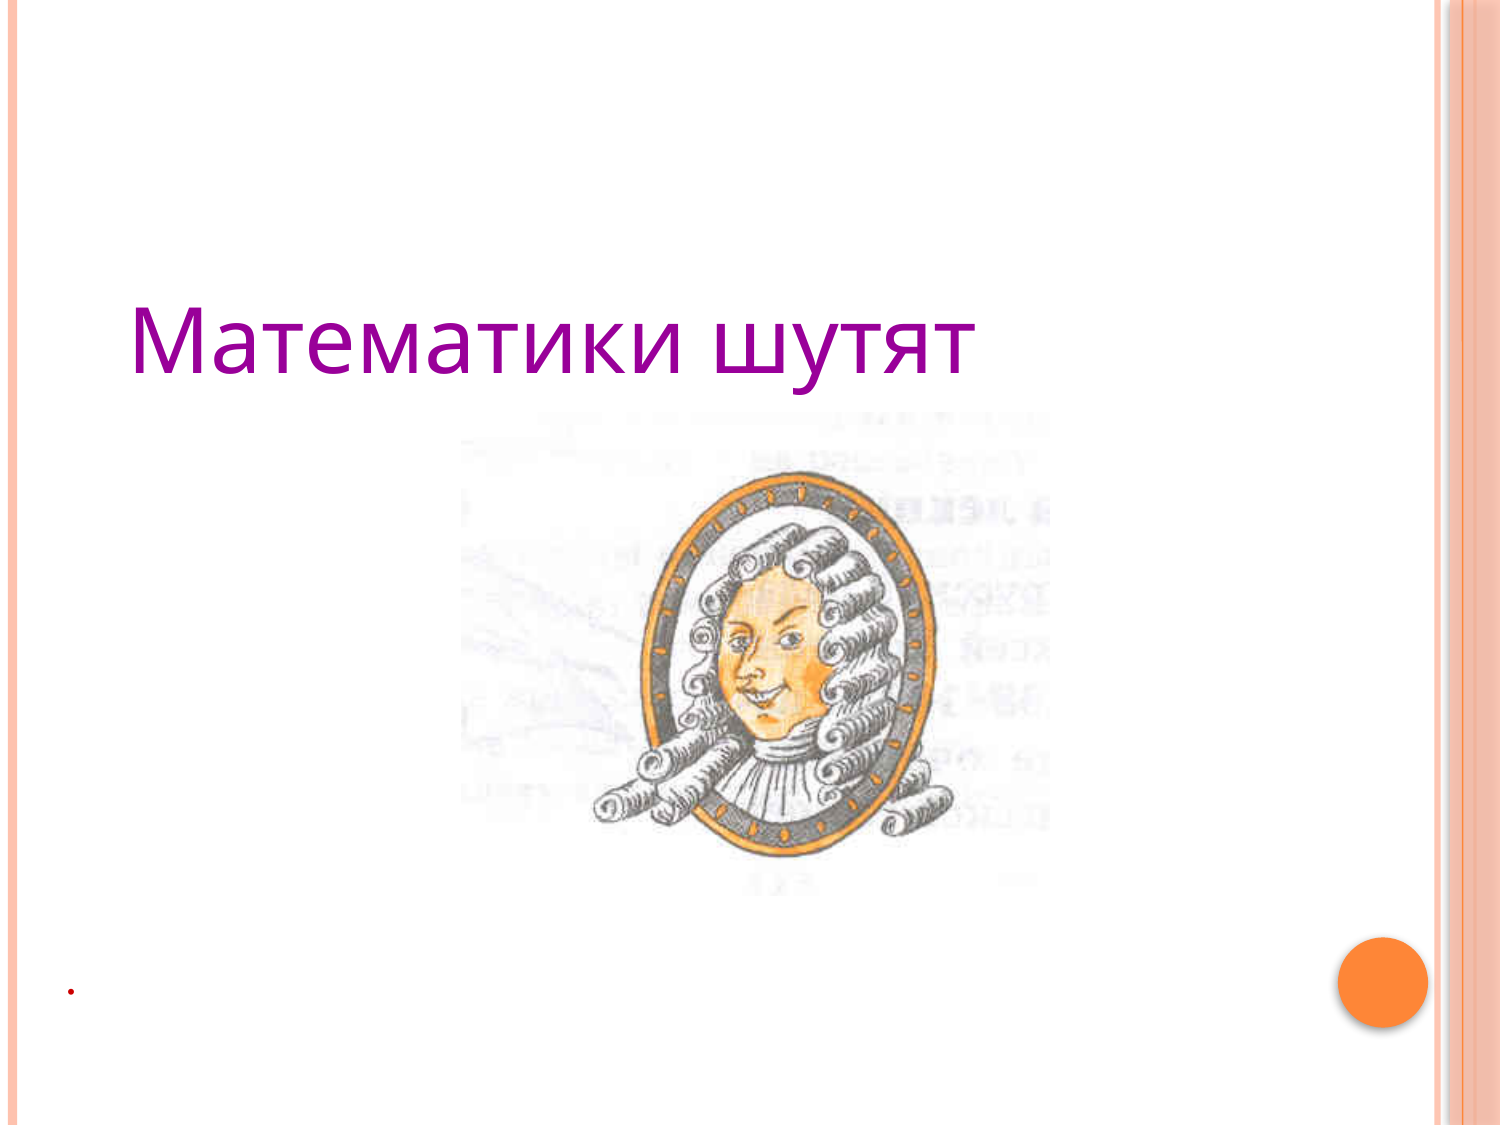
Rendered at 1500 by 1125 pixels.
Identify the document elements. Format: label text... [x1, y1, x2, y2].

text_box Математики шутят [112, 274, 1375, 400]
text_box . [50, 937, 1500, 1013]
picture [461, 412, 1051, 896]
